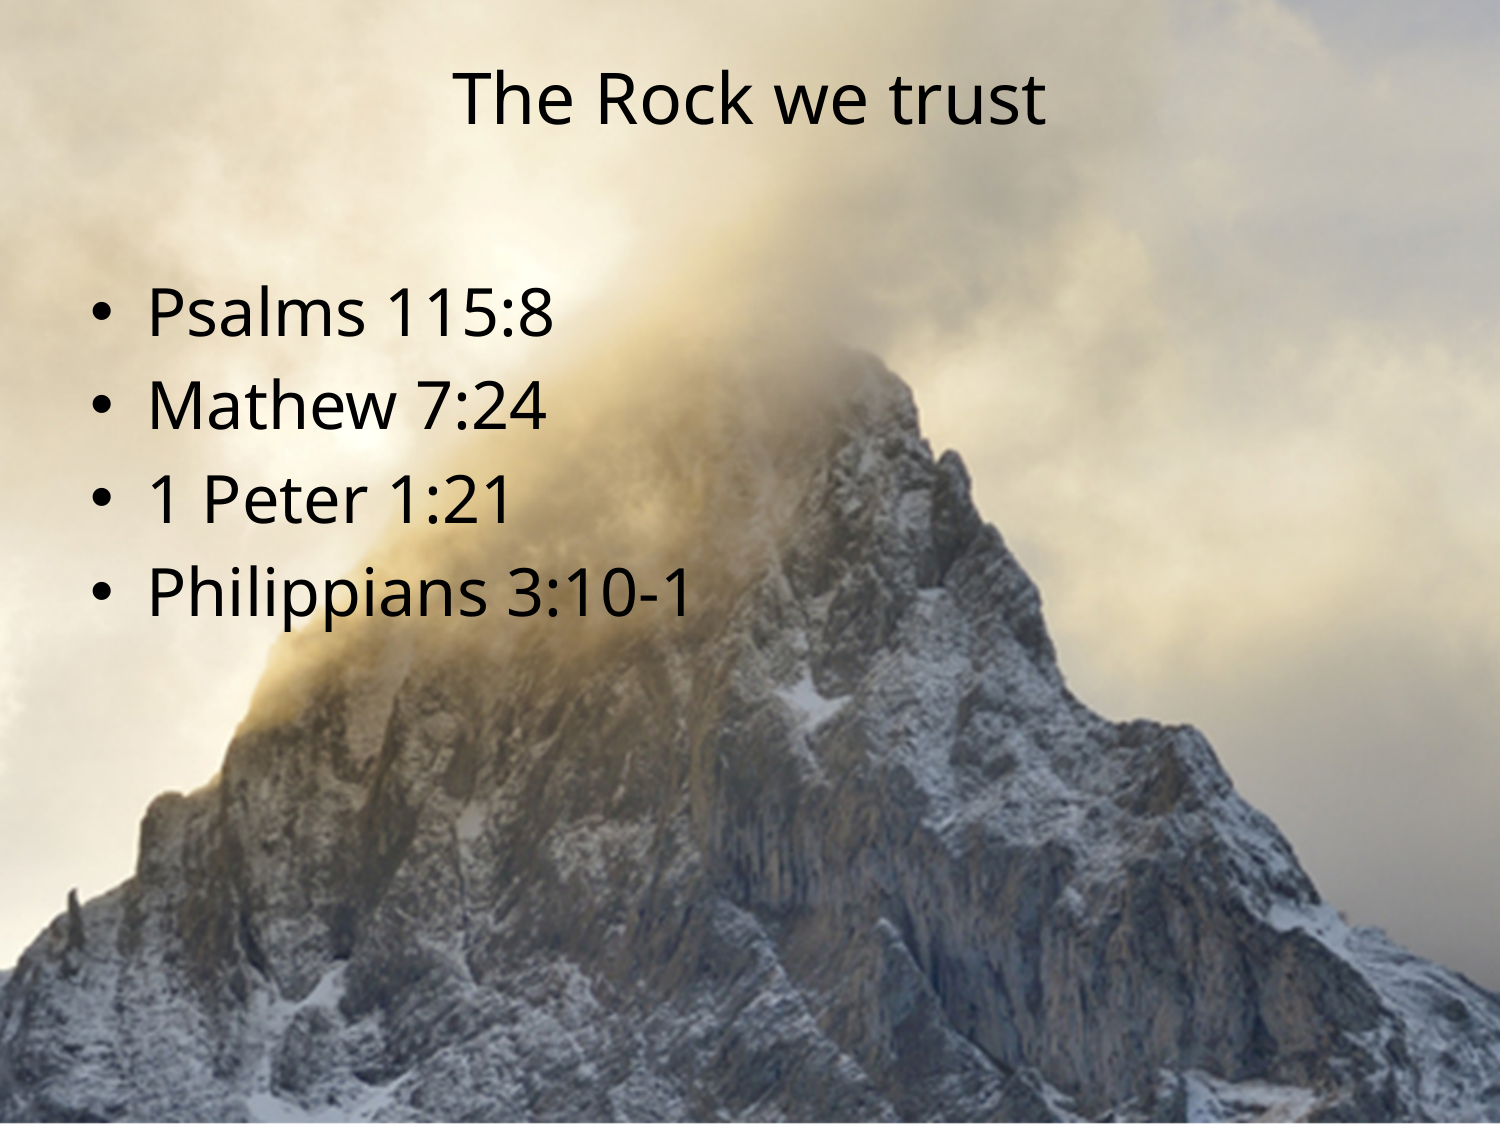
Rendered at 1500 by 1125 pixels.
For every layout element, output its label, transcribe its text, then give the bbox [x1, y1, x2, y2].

picture [0, 0, 1500, 1125]
title The Rock we trust [75, 45, 1425, 233]
list Psalms 115:8 Mathew 7:24 1 Peter 1:21 Philippians 3:10-1 [75, 262, 1425, 1005]
